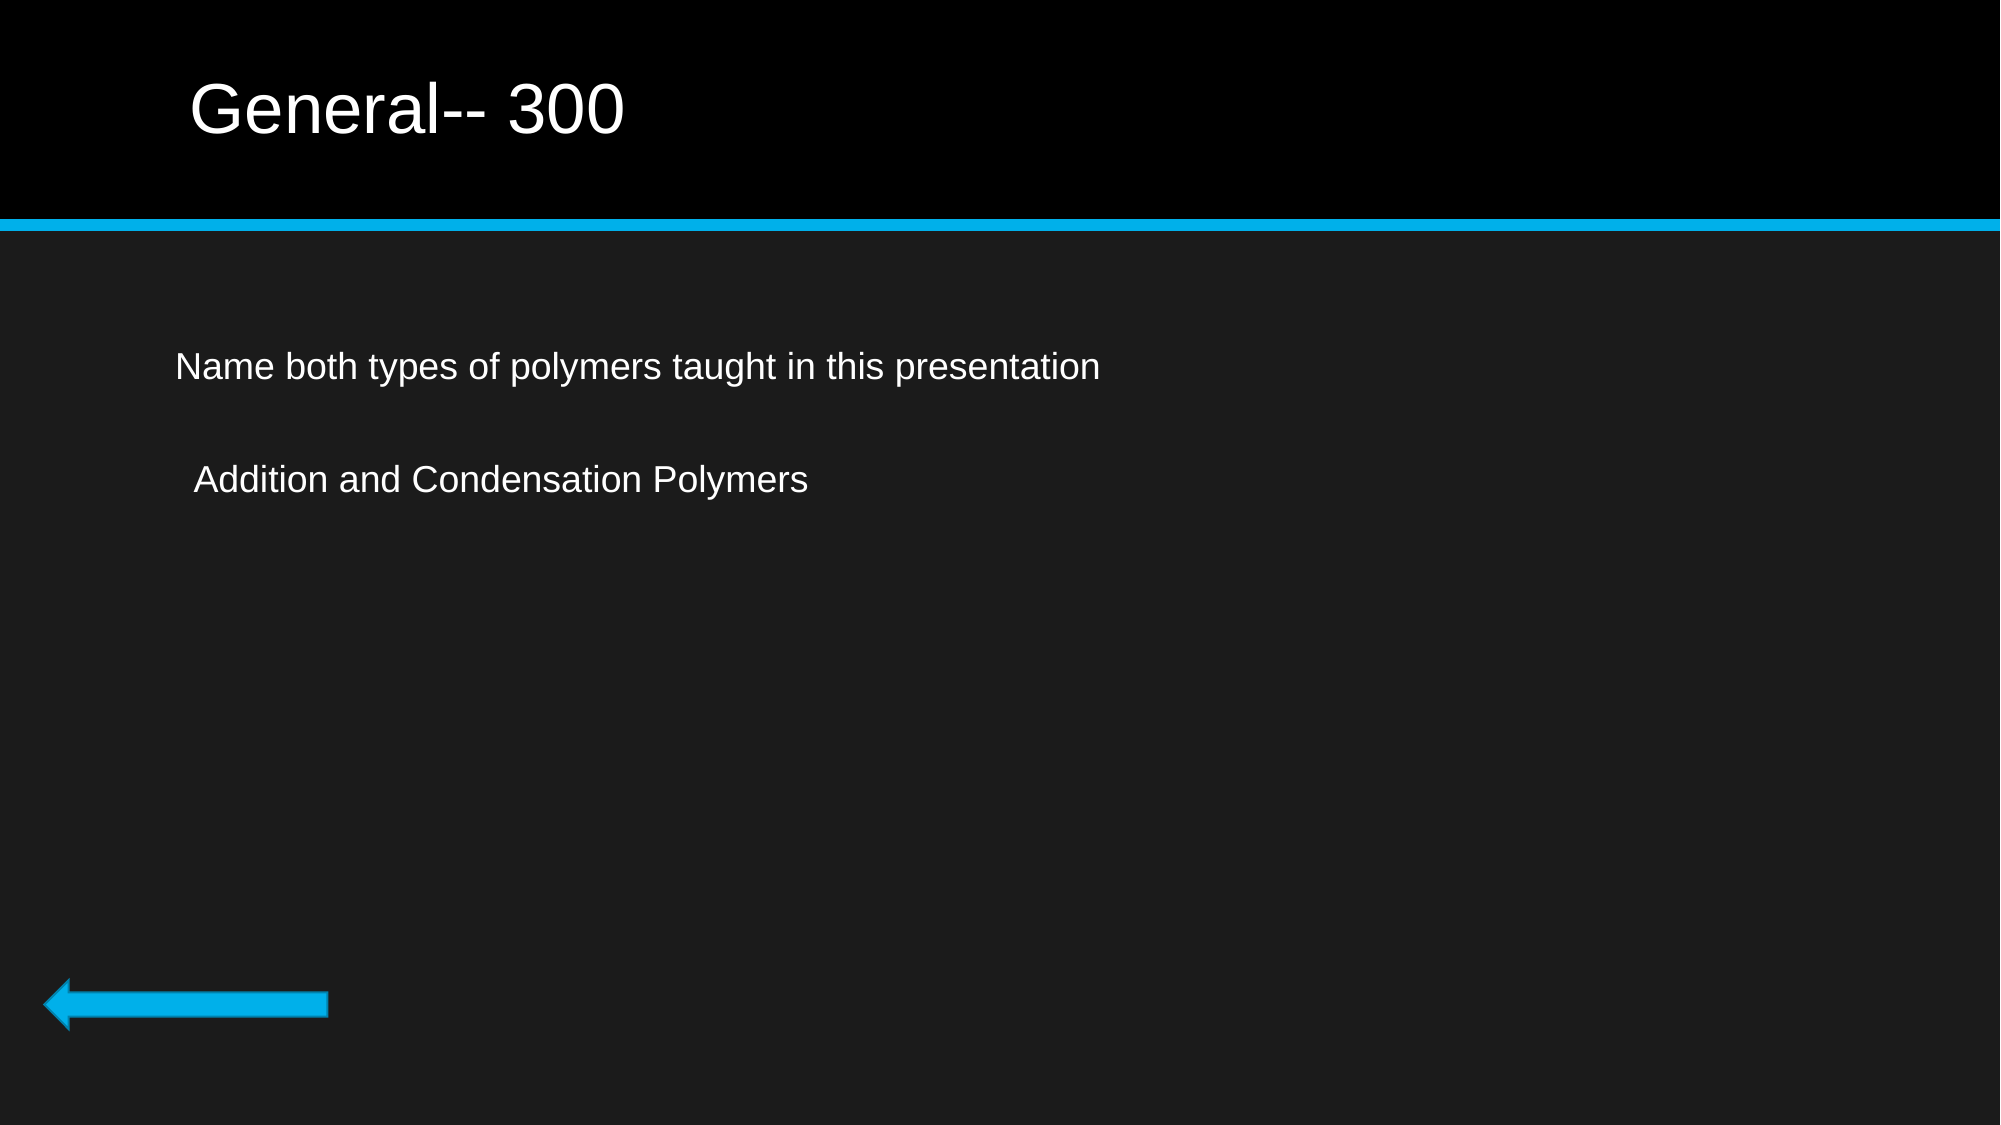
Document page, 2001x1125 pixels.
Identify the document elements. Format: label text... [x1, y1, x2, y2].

text_box Name both types of polymers taught in this presentation [160, 334, 1117, 395]
text_box [42, 977, 329, 1032]
text_box Addition and Condensation Polymers [178, 447, 824, 508]
title General-- 300 [174, 20, 1825, 201]
